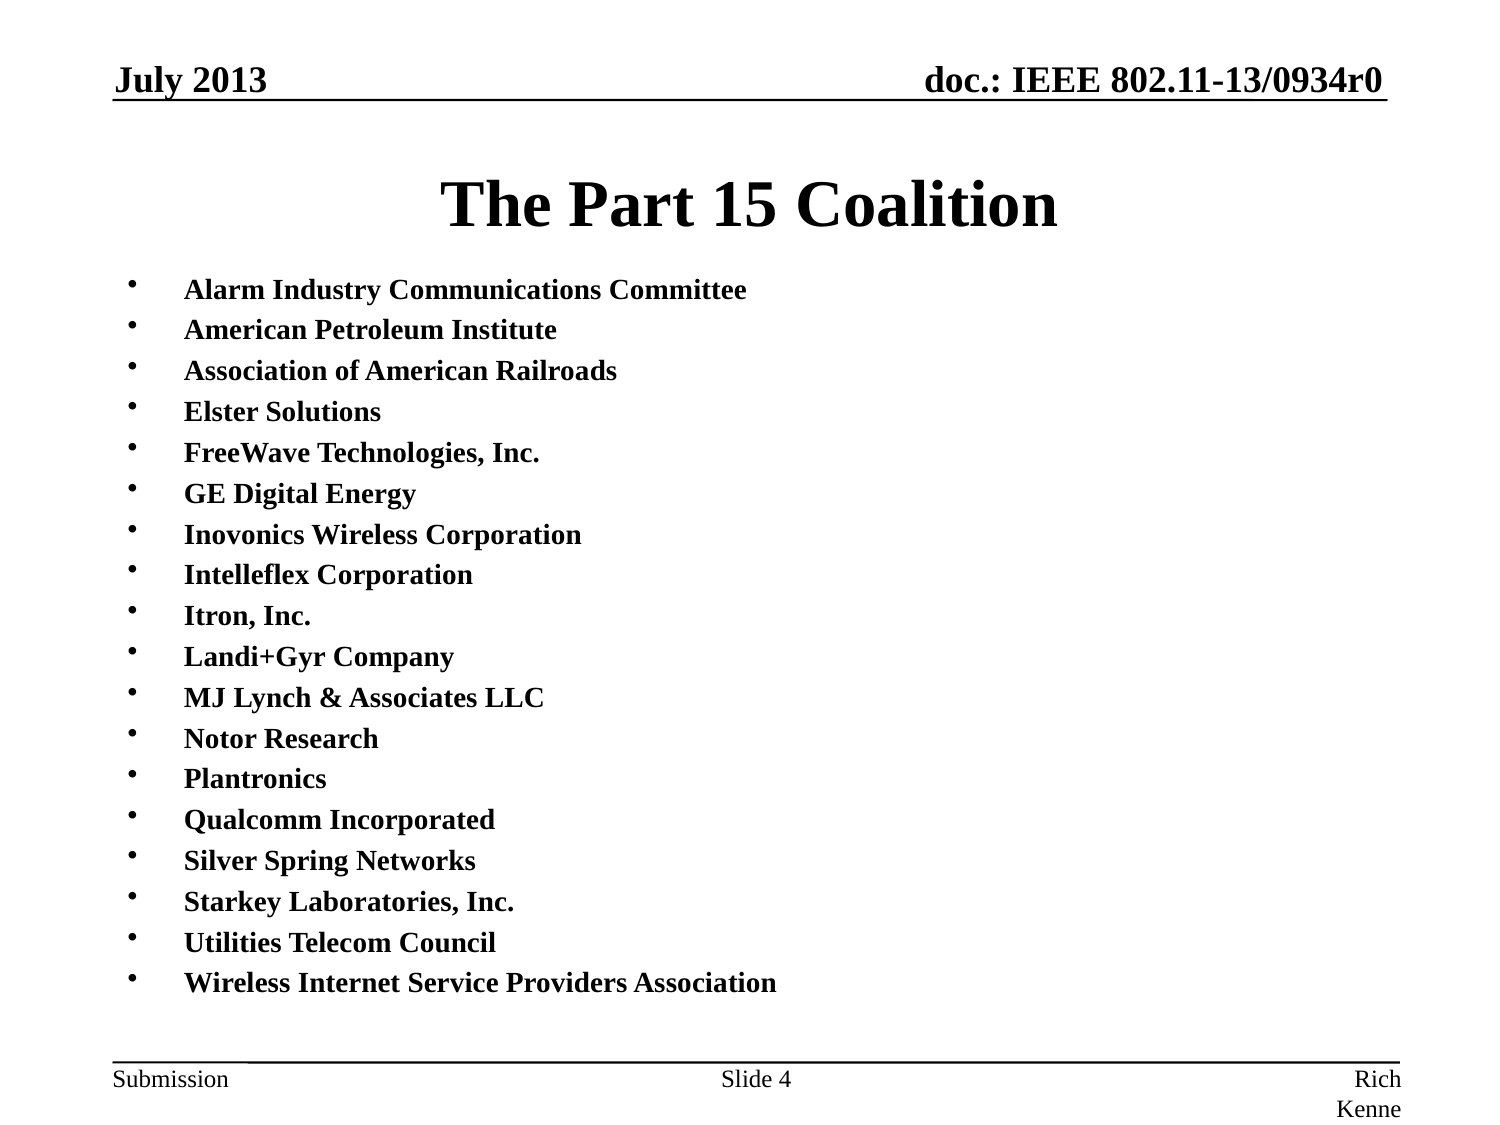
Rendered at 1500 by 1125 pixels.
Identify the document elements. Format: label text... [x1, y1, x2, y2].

title The Part 15 Coalition [112, 112, 1388, 262]
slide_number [114, 54, 316, 101]
list Alarm Industry Communications Committee American Petroleum Institute Association of American Railroads Elster Solutions FreeWave Technologies, Inc. GE Digital Energy Inovonics Wireless Corporation Intelleflex Corporation Itron, Inc. Landi+Gyr Company MJ Lynch & Associates LLC Notor Research Plantronics Qualcomm Incorporated Silver Spring Networks Starkey Laboratories, Inc. Utilities Telecom Council Wireless Internet Service Providers Association [112, 262, 1388, 1063]
footer Rich Kennedy, BlackBerry Corporation [1324, 1061, 1402, 1093]
slide_number Slide 4 [712, 1061, 800, 1093]
